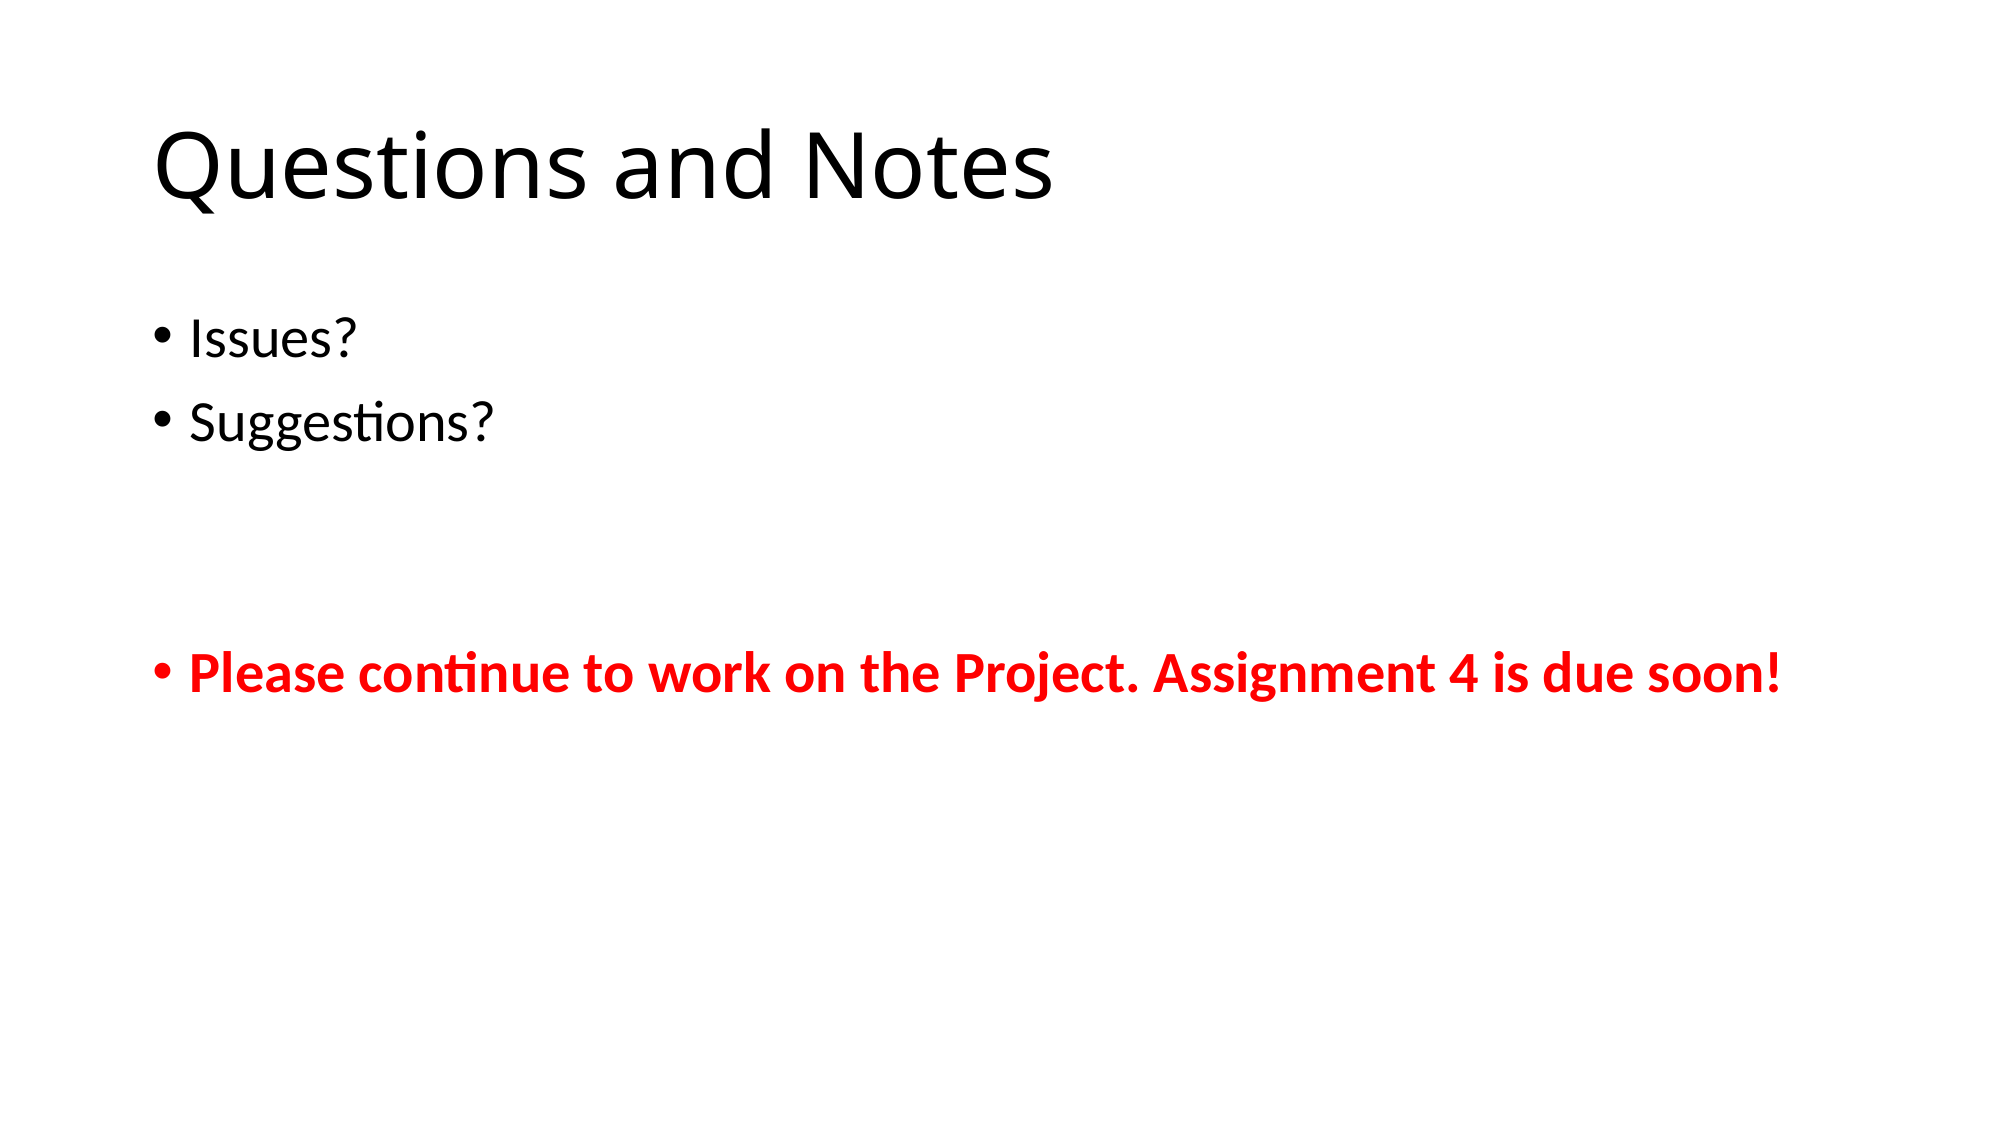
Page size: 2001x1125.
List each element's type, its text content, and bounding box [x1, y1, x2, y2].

list Issues? Suggestions? Please continue to work on the Project. Assignment 4 is due soon! [137, 299, 1863, 1014]
title Questions and Notes [137, 59, 1863, 278]
